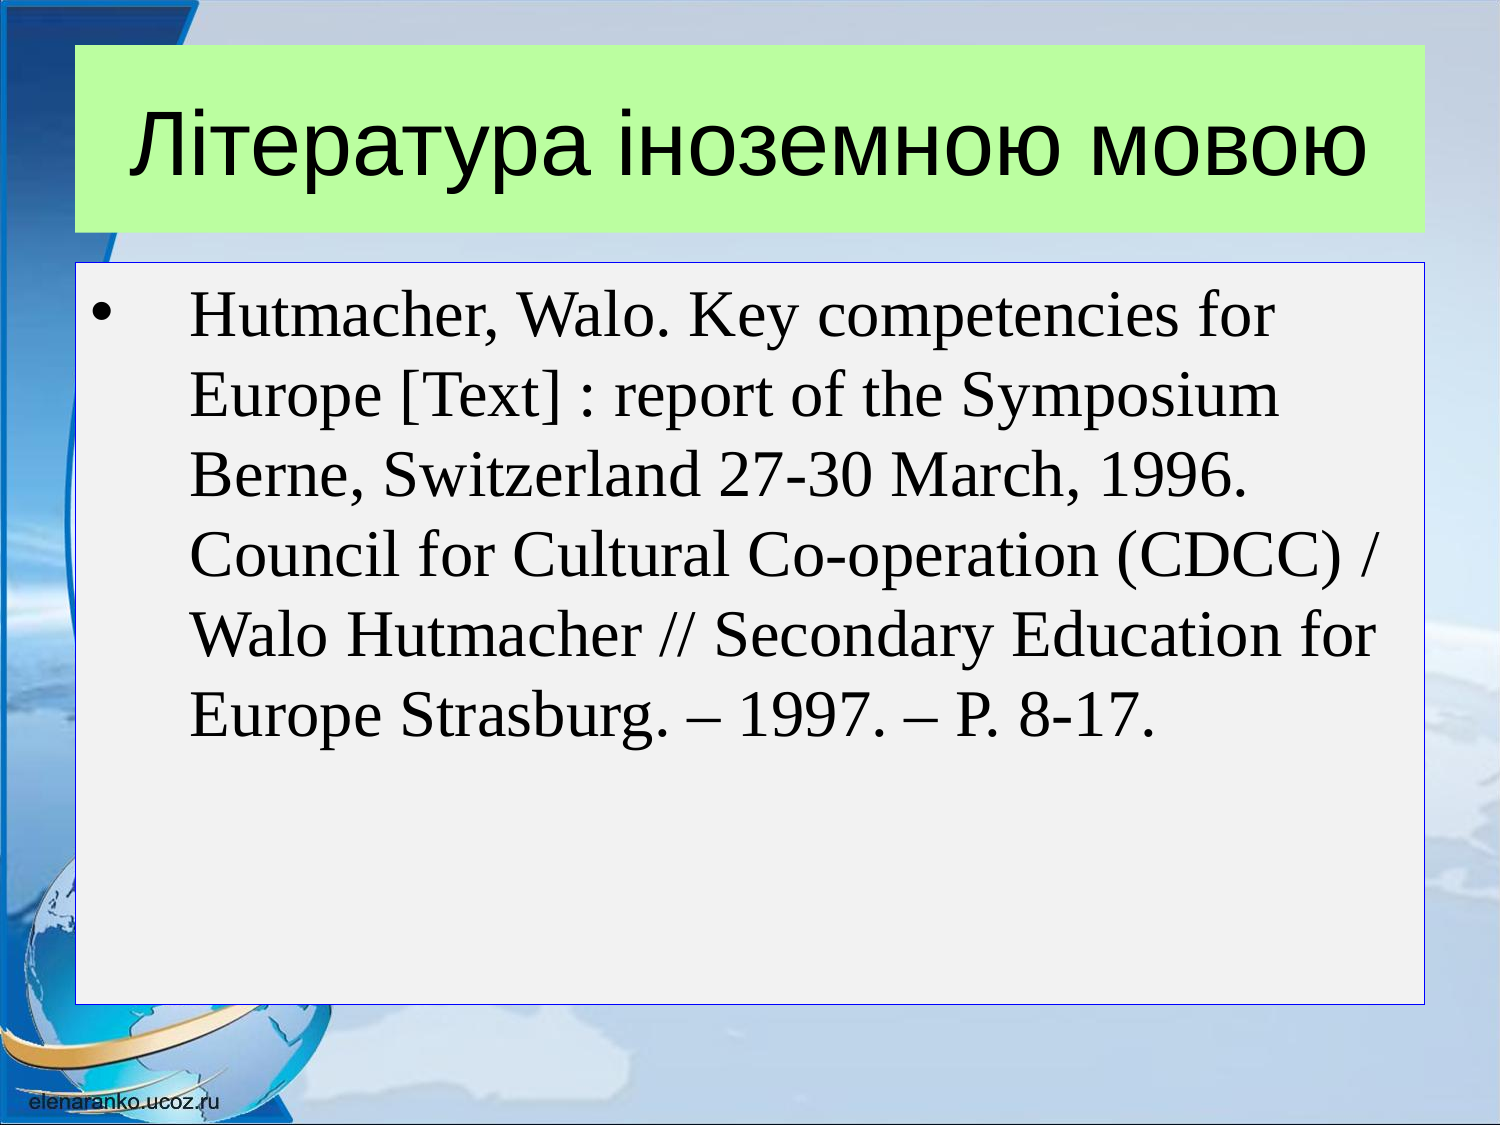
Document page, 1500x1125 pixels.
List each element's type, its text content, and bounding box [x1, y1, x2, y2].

picture [0, 0, 1500, 1125]
list Hutmacher, Walo. Key competencies for Europe [Text] : report of the Symposium Berne, Switzerland 27-30 March, 1996. Council for Cultural Co-operation (CDCC) / Walo Hutmacher // Secondary Education for Europe Strasburg. – 1997. – P. 8-17. [75, 262, 1425, 1005]
title Література іноземною мовою [75, 45, 1425, 233]
